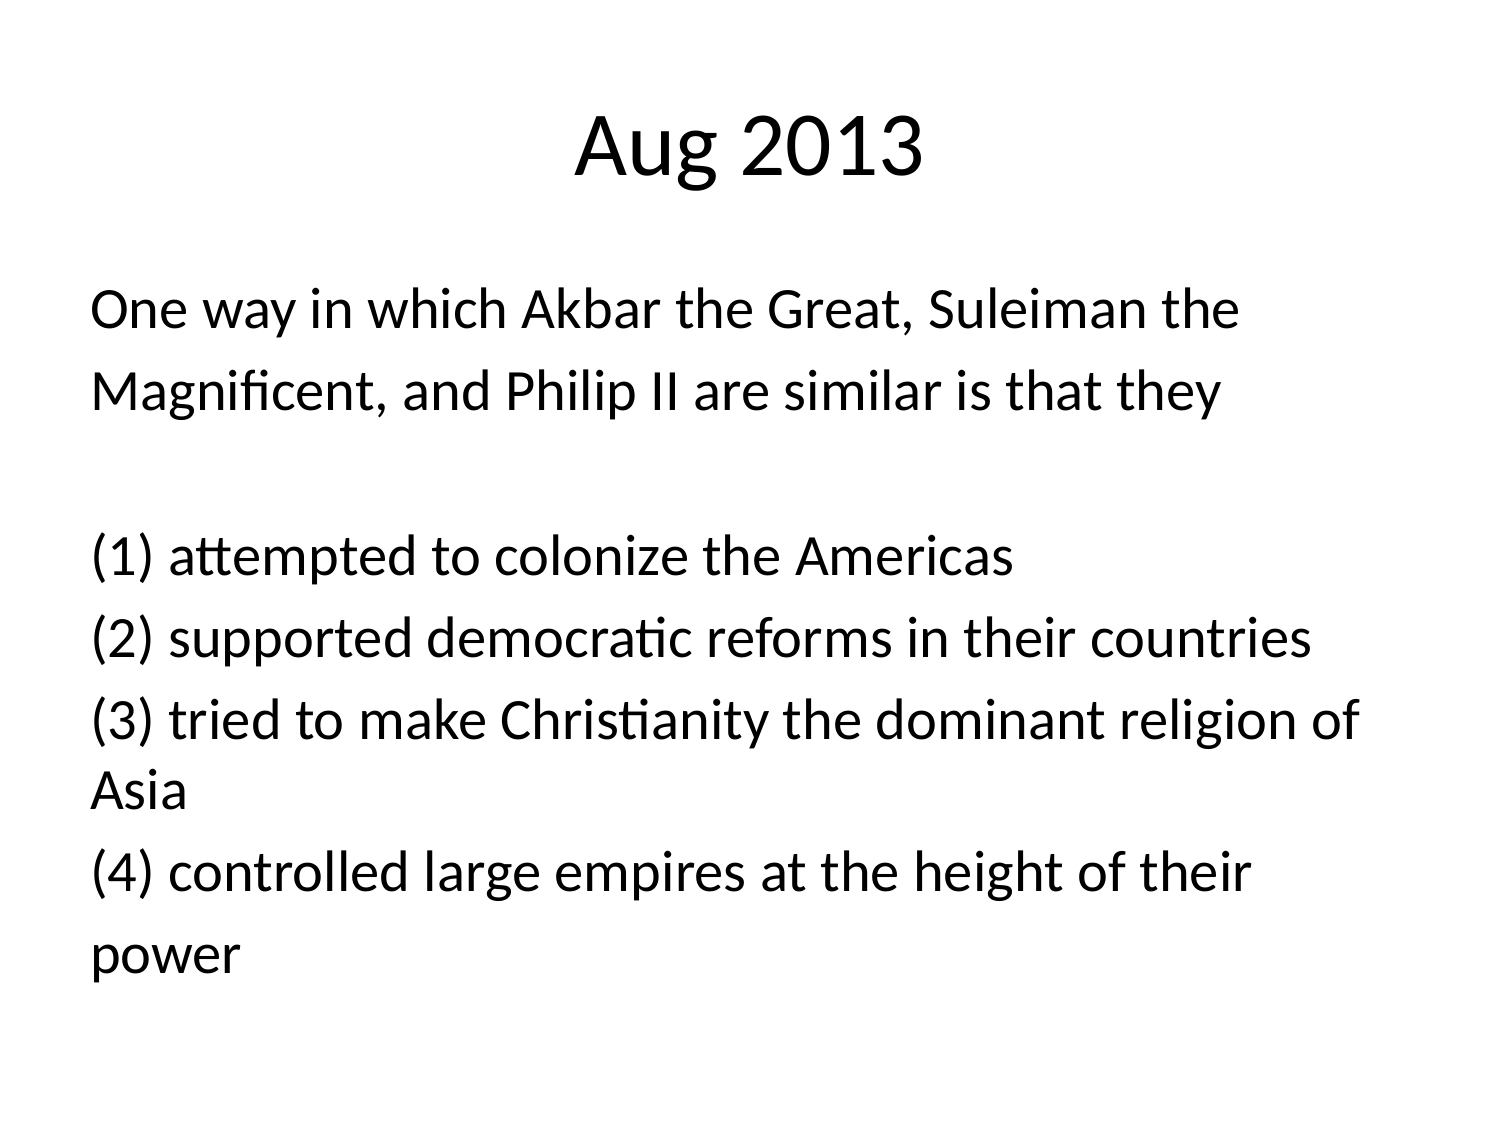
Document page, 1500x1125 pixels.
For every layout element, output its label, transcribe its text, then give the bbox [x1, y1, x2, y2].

title Aug 2013 [75, 45, 1425, 233]
list One way in which Akbar the Great, Suleiman the Magnificent, and Philip II are similar is that they (1) attempted to colonize the Americas (2) supported democratic reforms in their countries (3) tried to make Christianity the dominant religion of Asia (4) controlled large empires at the height of their power [75, 262, 1425, 1005]
